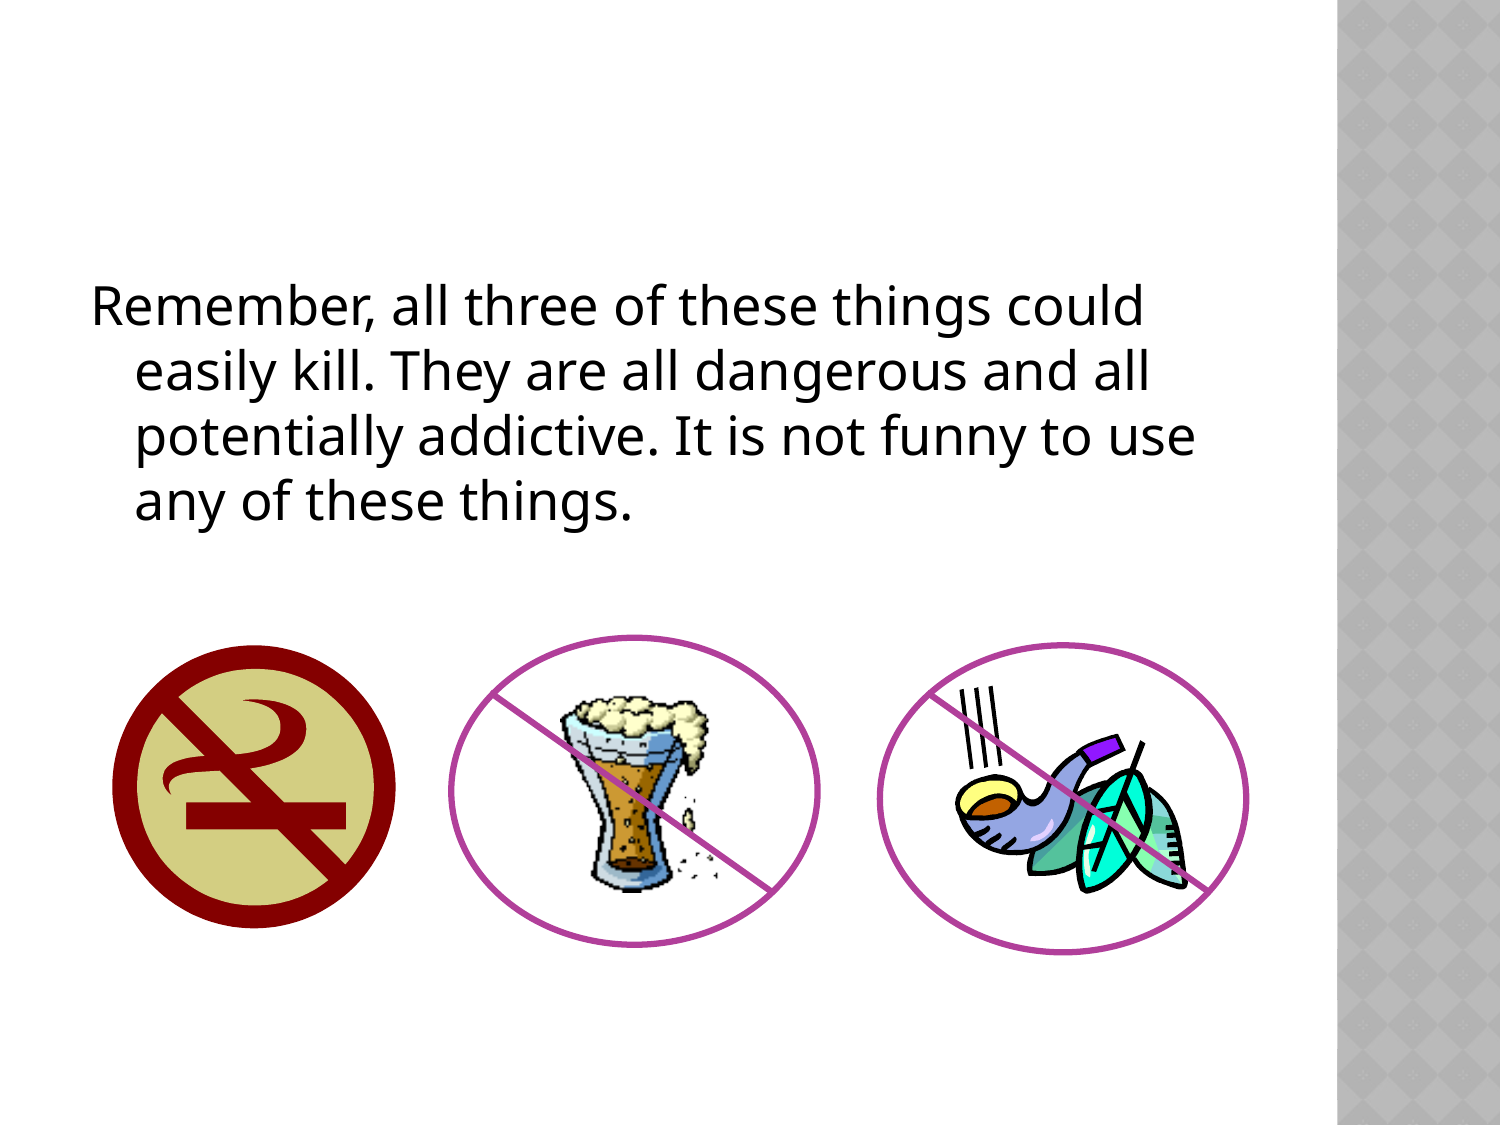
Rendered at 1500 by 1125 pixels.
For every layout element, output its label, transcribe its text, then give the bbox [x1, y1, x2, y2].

text_box [879, 645, 1192, 953]
text_box [1199, 695, 1247, 902]
picture [111, 644, 396, 929]
text_box [451, 637, 818, 945]
list Remember, all three of these things could easily kill. They are all dangerous and all potentially addictive. It is not funny to use any of these things. [74, 263, 1263, 1060]
picture [950, 680, 1194, 900]
picture [560, 691, 744, 893]
